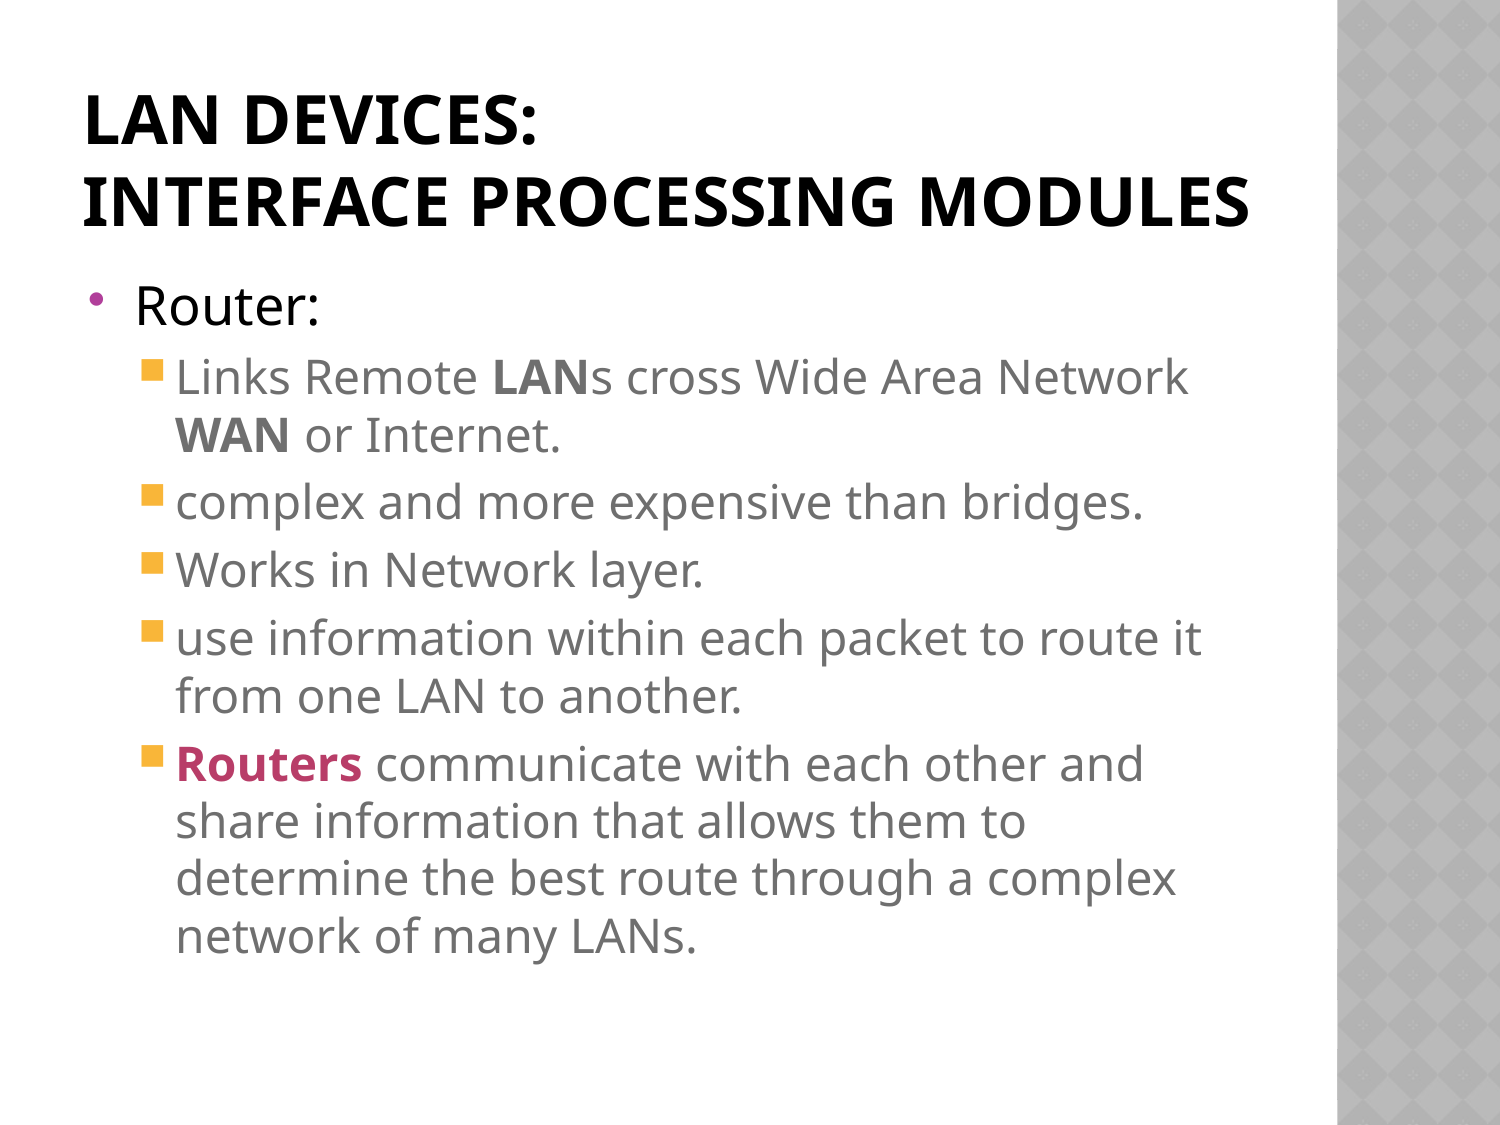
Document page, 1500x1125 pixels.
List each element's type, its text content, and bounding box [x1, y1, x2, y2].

list Router: Links Remote LANs cross Wide Area Network WAN or Internet. complex and more expensive than bridges. Works in Network layer. use information within each packet to route it from one LAN to another. Routers communicate with each other and share information that allows them to determine the best route through a complex network of many LANs. [75, 264, 1263, 1059]
title LAN devices: interface processing Modules [75, 52, 1263, 240]
